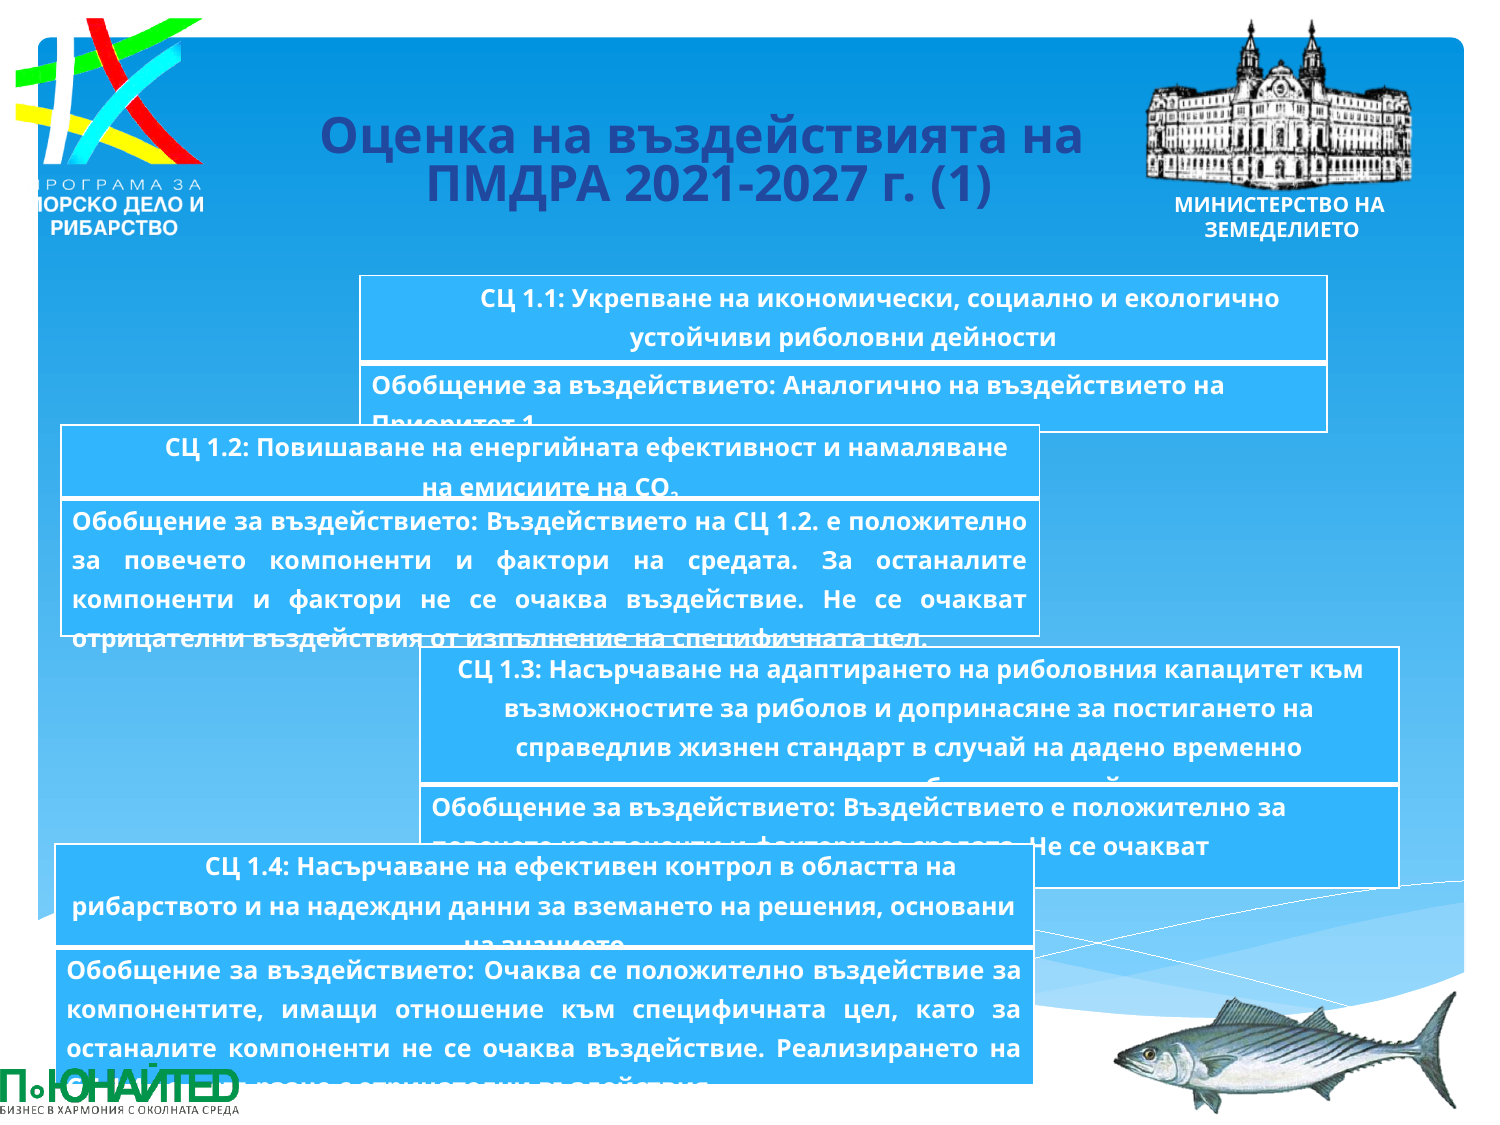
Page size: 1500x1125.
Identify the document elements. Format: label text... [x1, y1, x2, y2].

table_cell Обобщение за въздействието: Аналогично на въздействието на Приоритет 1 [361, 366, 1326, 431]
table_header СЦ 1.2: Повишаване на енергийната ефективност и намаляване на емисиите на CO2 [62, 426, 1039, 496]
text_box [1088, 13, 1476, 250]
table_cell Обобщение за въздействието: Очаква се положително въздействие за компонентите, имащи отношение към специфичната цел, като за останалите компоненти не се очаква въздействие. Реализирането на СЦ 1.4 не е свързано с отрицателни въздействия. [56, 950, 1033, 1084]
table_cell Обобщение за въздействието: Въздействието е положително за повечето компоненти и фактори на средата. Не се очакват отрицателни въздействия. [421, 787, 1398, 887]
picture [1110, 986, 1462, 1118]
table_header СЦ 1.1: Укрепване на икономически, социално и екологично устойчиви риболовни дейности [361, 276, 1326, 360]
table_header СЦ 1.3: Насърчаване на адаптирането на риболовния капацитет към възможностите за риболов и допринасяне за постигането на справедлив жизнен стандарт в случай на дадено временно преустановяване на риболовните дейности [421, 648, 1398, 782]
subtitle [243, 889, 1399, 1092]
picture [0, 8, 215, 241]
subtitle [76, 221, 1399, 843]
table_cell Обобщение за въздействието: Въздействието на СЦ 1.2. е положително за повечето компоненти и фактори на средата. За останалите компоненти и фактори не се очаква въздействие. Не се очакват отрицателни въздействия от изпълнение на специфичната цел. [62, 501, 1039, 635]
text_box Оценка на въздействията на ПМДРА 2021-2027 г. (1) [220, 108, 1082, 219]
picture [0, 1063, 239, 1116]
table_header СЦ 1.4: Насърчаване на ефективен контрол в областта на рибарството и на надеждни данни за вземането на решения, основани на знанието [56, 845, 1033, 945]
